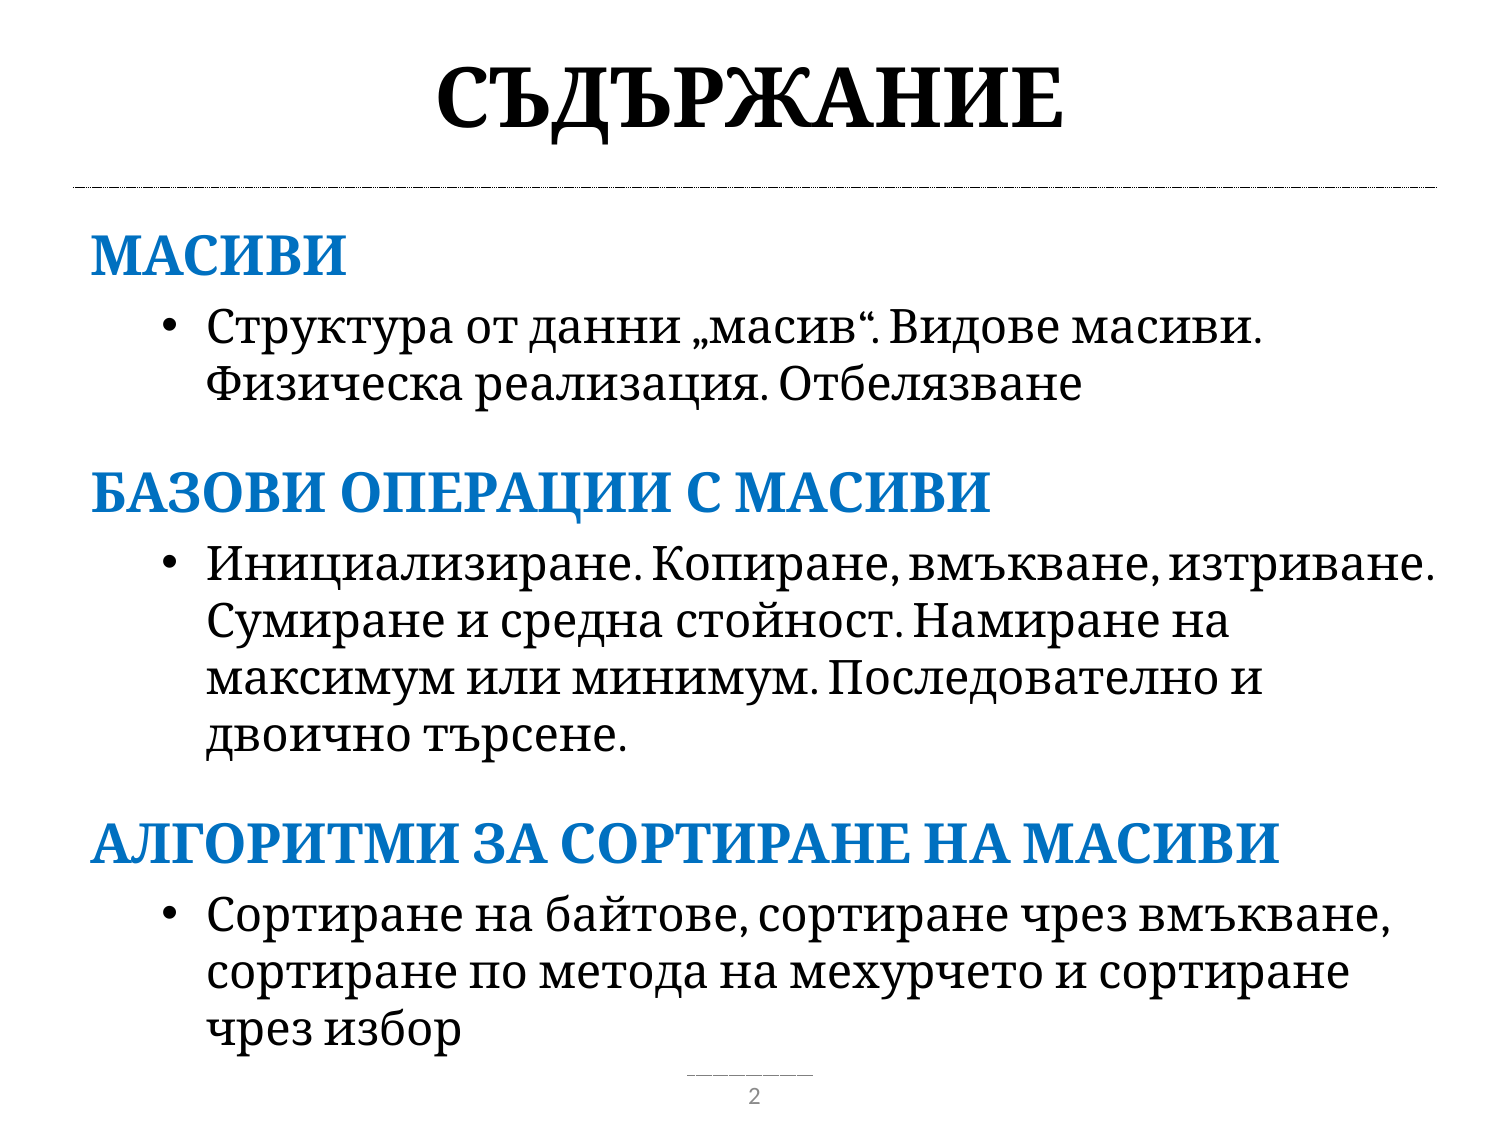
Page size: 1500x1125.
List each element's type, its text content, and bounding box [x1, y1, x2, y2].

list Масиви Структура от данни „масив“. Видове масиви. Физическа реализация. Отбелязване Базови операции с масиви Инициализиране. Копиране, вмъкване, изтриване. Сумиране и средна стойност. Намиране на максимум или минимум. Последователно и двоично търсене. Алгоритми за сортиране на масиви Сортиране на байтове, сортиране чрез вмъкване, сортиране по метода на мехурчето и сортиране чрез избор [75, 212, 1450, 1063]
slide_number 2 [579, 1065, 930, 1125]
title Съдържание [0, 0, 1500, 188]
